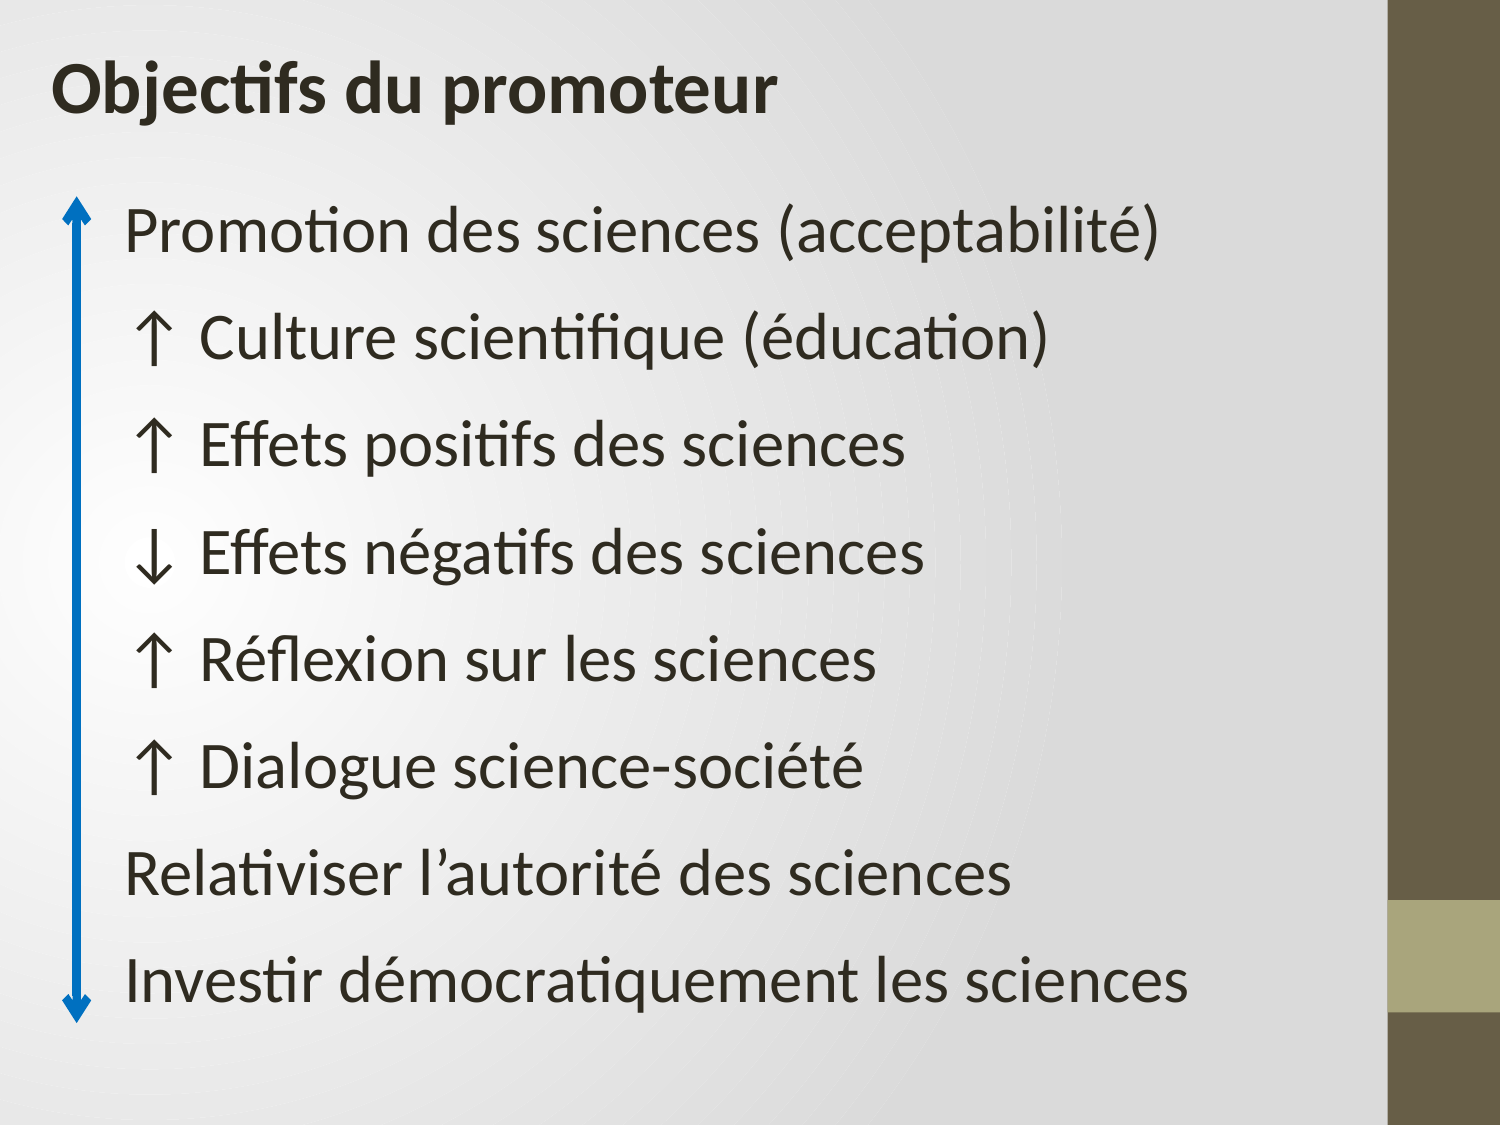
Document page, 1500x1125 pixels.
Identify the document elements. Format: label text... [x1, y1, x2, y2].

text_box Objectifs du promoteur [36, 30, 795, 136]
text_box Promotion des sciences (acceptabilité) ↑ Culture scientifique (éducation) ↑ Effets positifs des sciences ↓ Effets négatifs des sciences ↑ Réflexion sur les sciences ↑ Dialogue science-société Relativiser l’autorité des sciences Investir démocratiquement les sciences [90, 164, 1341, 953]
